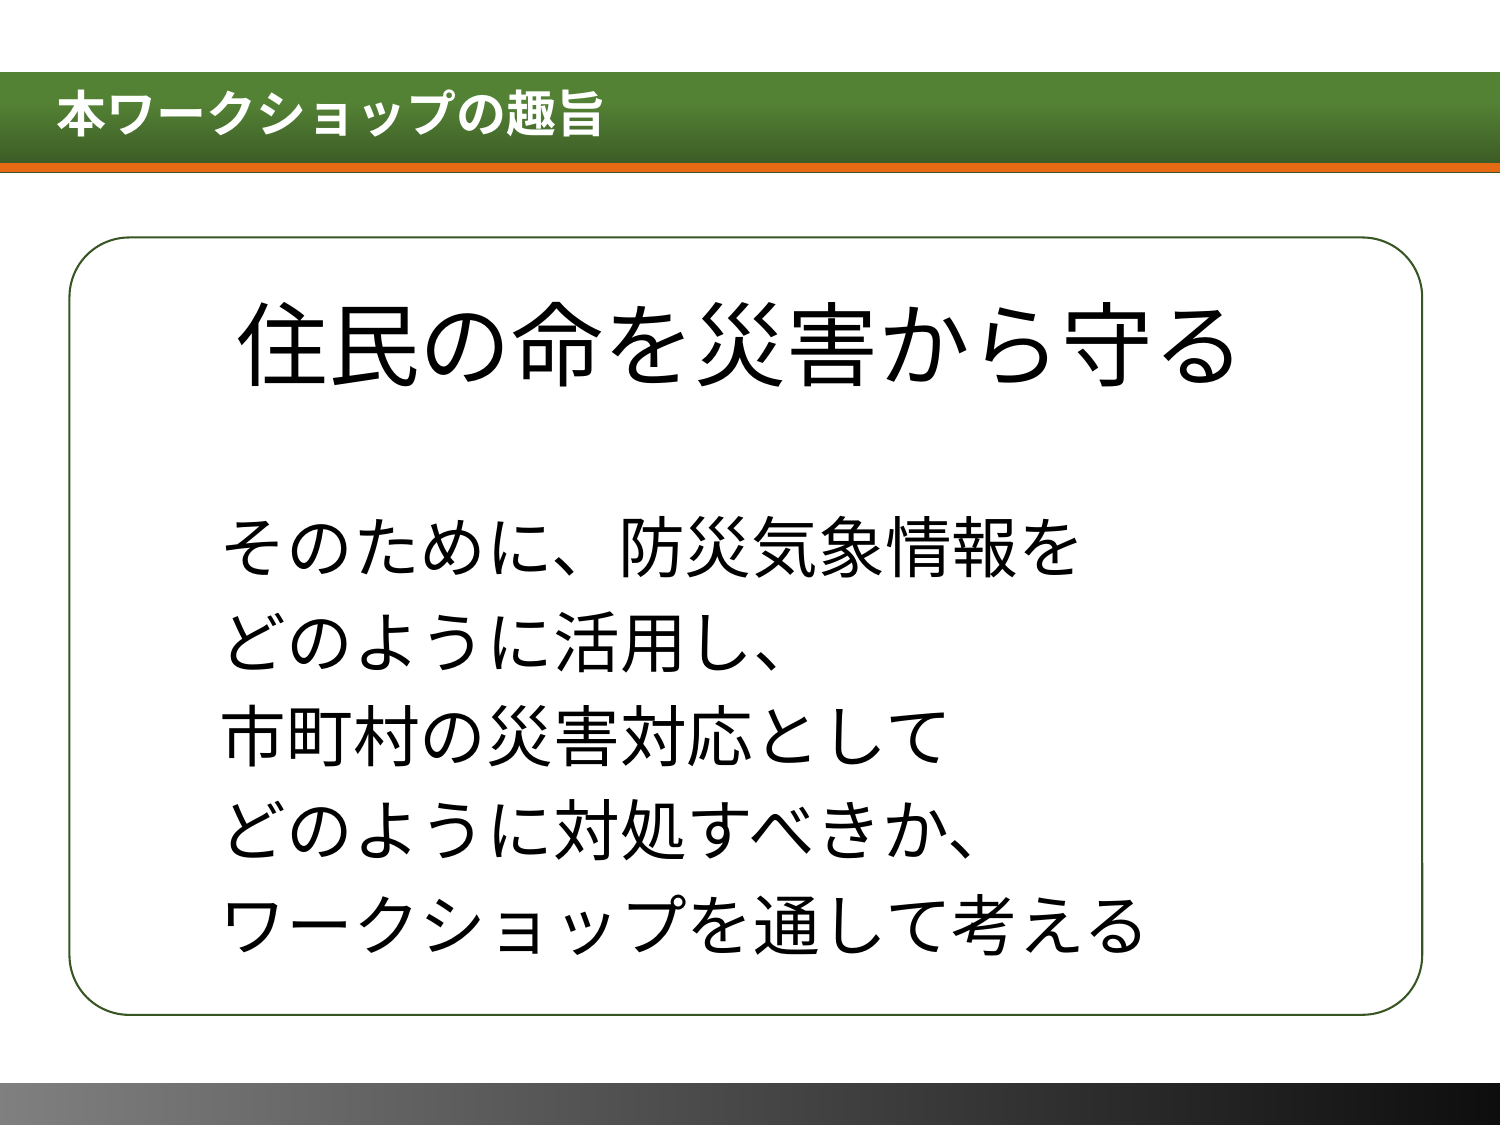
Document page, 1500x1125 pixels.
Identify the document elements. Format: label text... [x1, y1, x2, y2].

text_box [68, 236, 1424, 1016]
text_box [0, 1083, 1170, 1125]
text_box 住民の命を災害から守る そのために、防災気象情報を どのように活用し、 市町村の災害対応として どのように対処すべきか、 ワークショップを通して考える [129, 269, 1370, 988]
title 本ワークショップの趣旨 [41, 59, 1336, 173]
slide_number 3 [1170, 1072, 1500, 1125]
